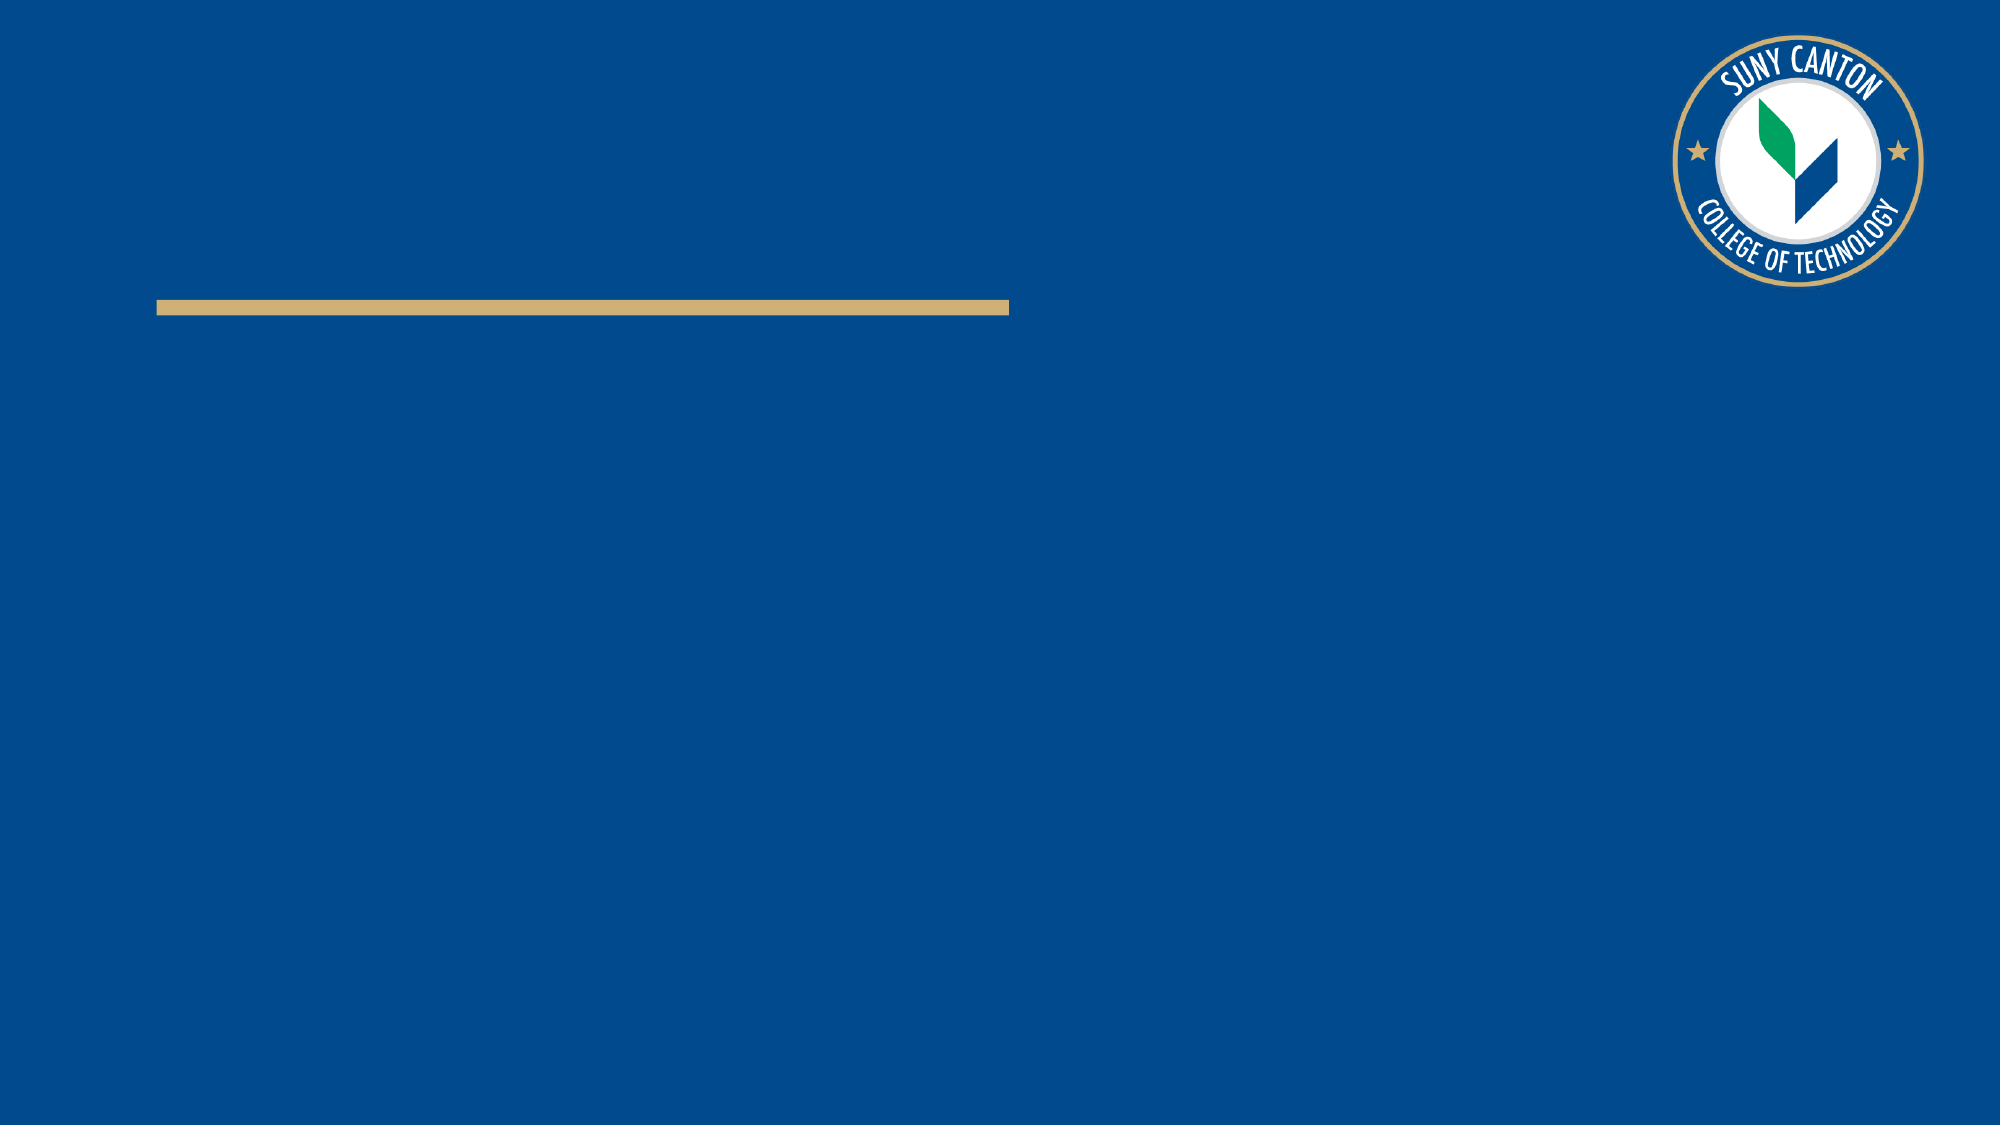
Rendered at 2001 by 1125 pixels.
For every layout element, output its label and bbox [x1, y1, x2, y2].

picture [1656, 22, 1940, 300]
